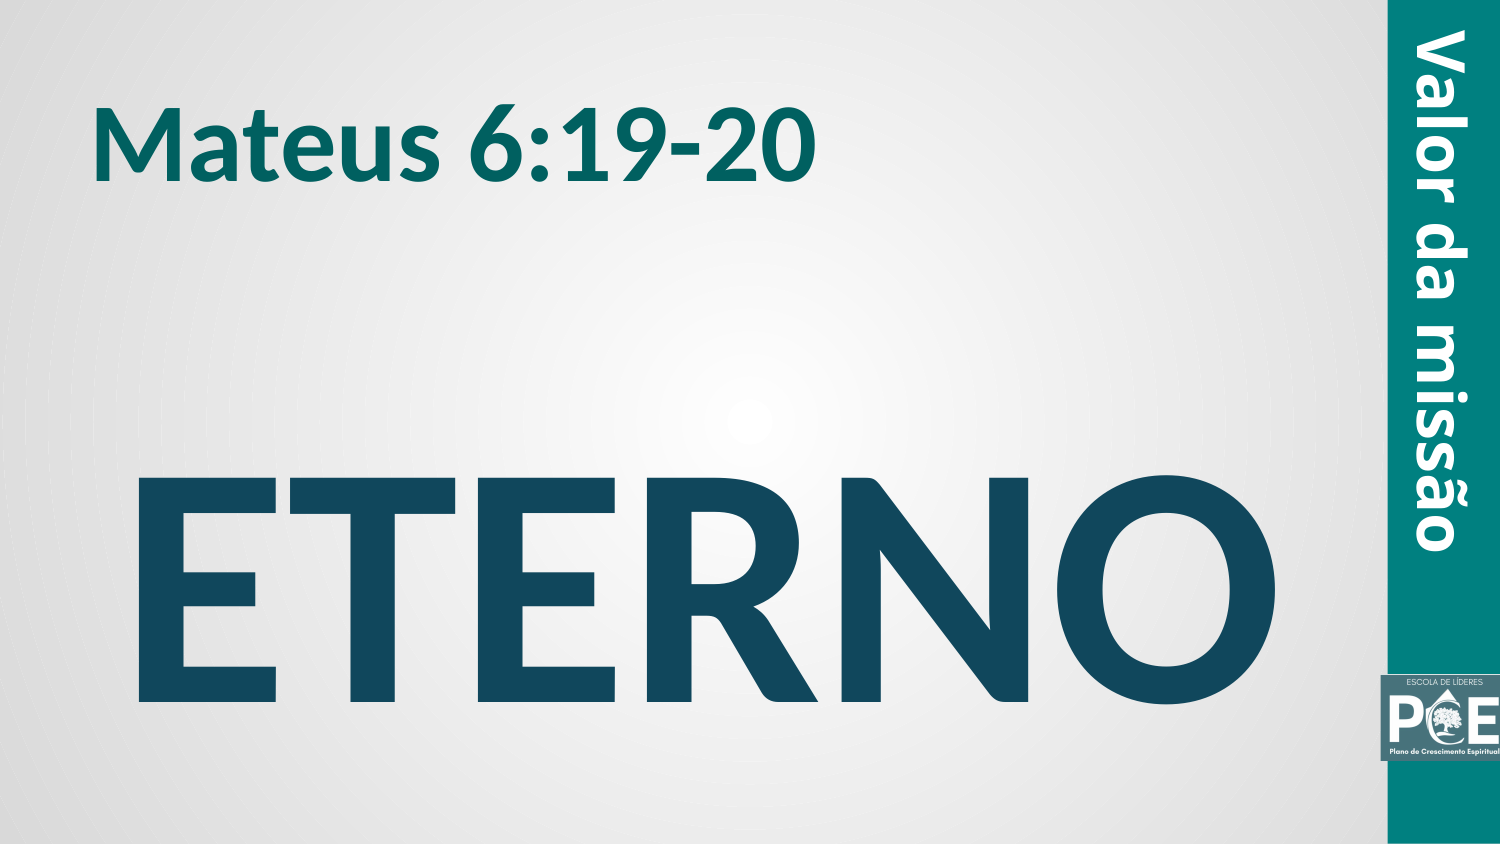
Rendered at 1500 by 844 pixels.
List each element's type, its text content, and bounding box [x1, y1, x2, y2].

text_box Mateus 6:19-20 [82, 61, 1199, 212]
text_box Valor da missão [1397, 23, 1492, 651]
text_box ETERNO [32, 349, 1372, 779]
picture [1380, 674, 1500, 761]
